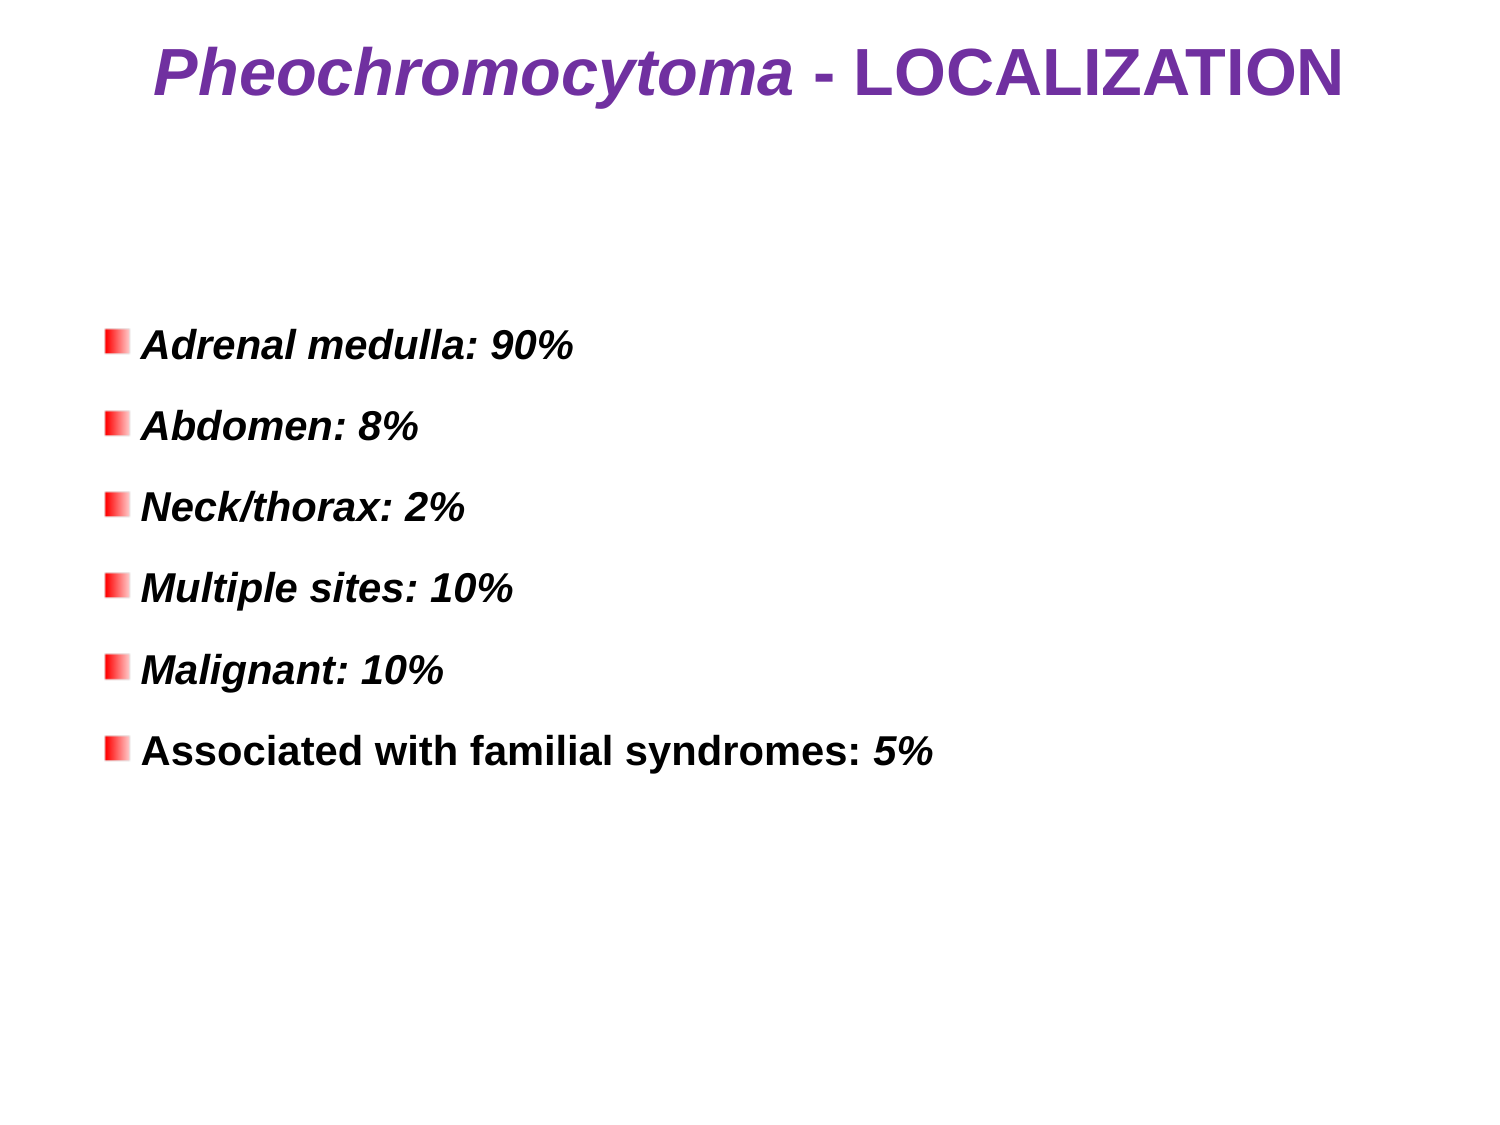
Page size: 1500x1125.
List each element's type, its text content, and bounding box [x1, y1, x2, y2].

picture [103, 571, 133, 601]
picture [103, 327, 133, 357]
picture [103, 490, 133, 520]
picture [103, 652, 133, 683]
picture [103, 734, 133, 764]
text_box Pheochromocytoma - LOCALIZATION [0, 37, 1500, 110]
text_box Adrenal medulla: 90% Abdomen: 8% Neck/thorax: 2% Multiple sites: 10% Malignant: 10% Associated with familial syndromes: 5% [103, 224, 1444, 774]
picture [103, 409, 133, 439]
